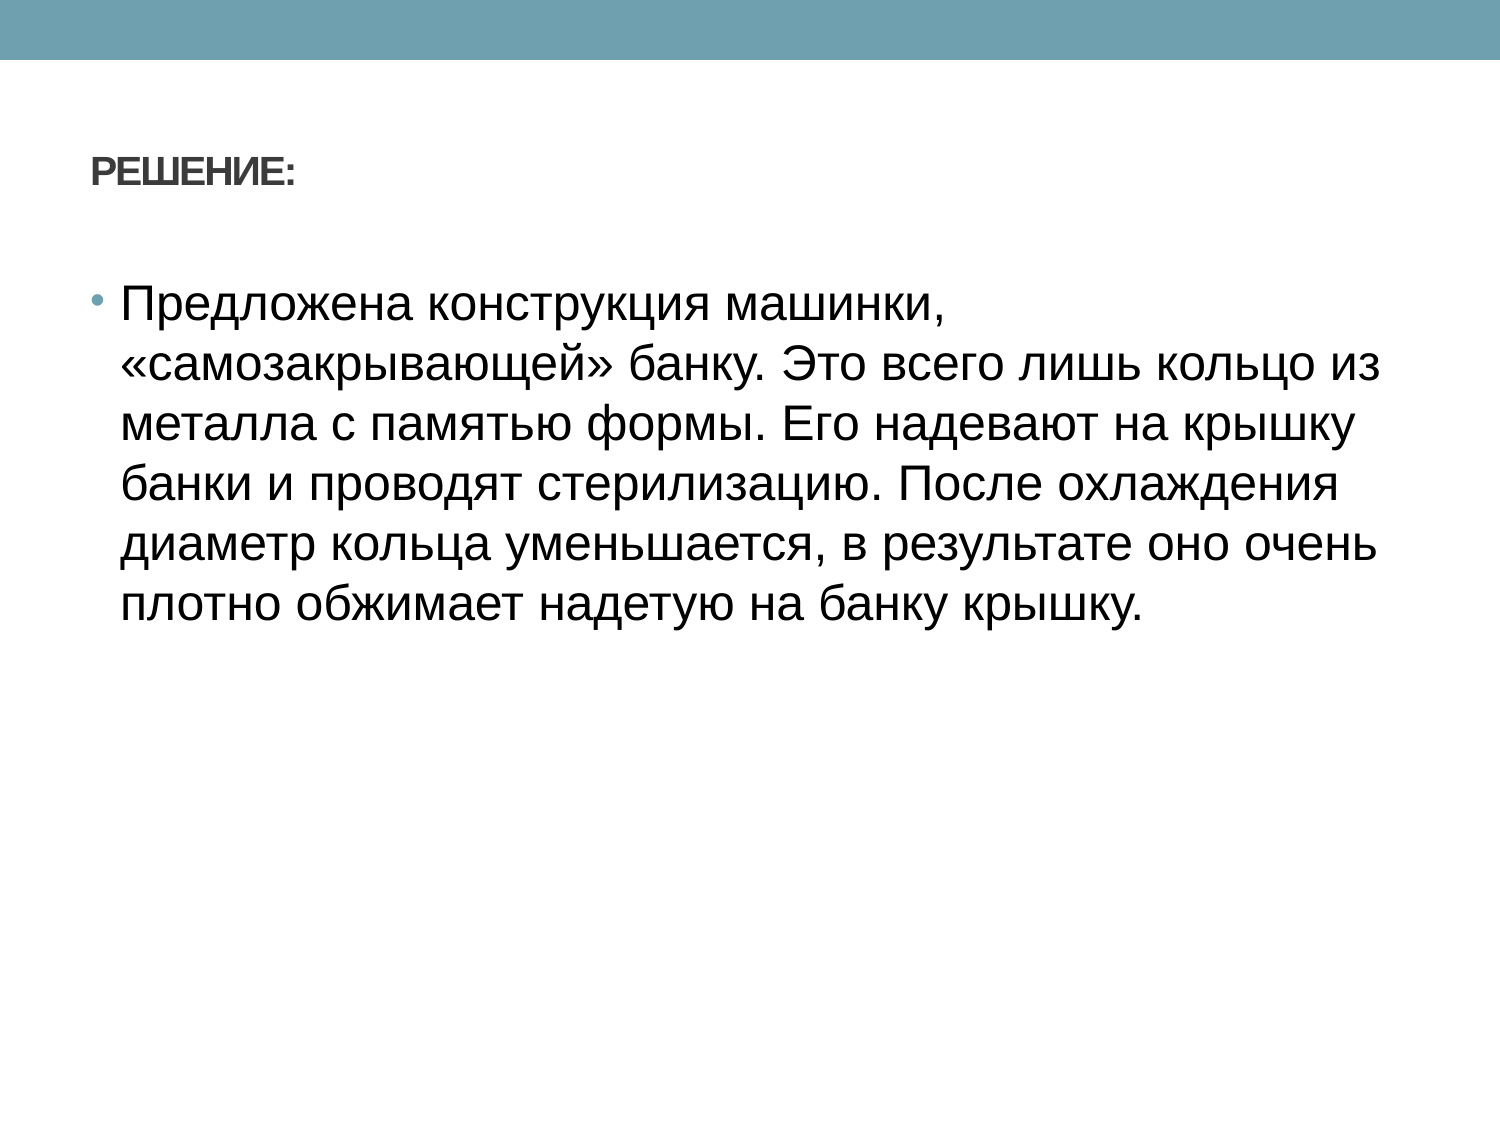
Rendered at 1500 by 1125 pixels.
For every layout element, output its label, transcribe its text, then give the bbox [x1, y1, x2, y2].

list Предложена конструкция машинки, «самозакрывающей» банку. Это всего лишь кольцо из металла с памятью формы. Его надевают на крышку банки и проводят стерилизацию. После охлаждения диаметр кольца уменьшается, в результате оно очень плотно обжимает надетую на банку крышку. [75, 262, 1425, 1063]
title РЕШЕНИЕ: [75, 87, 1425, 250]
